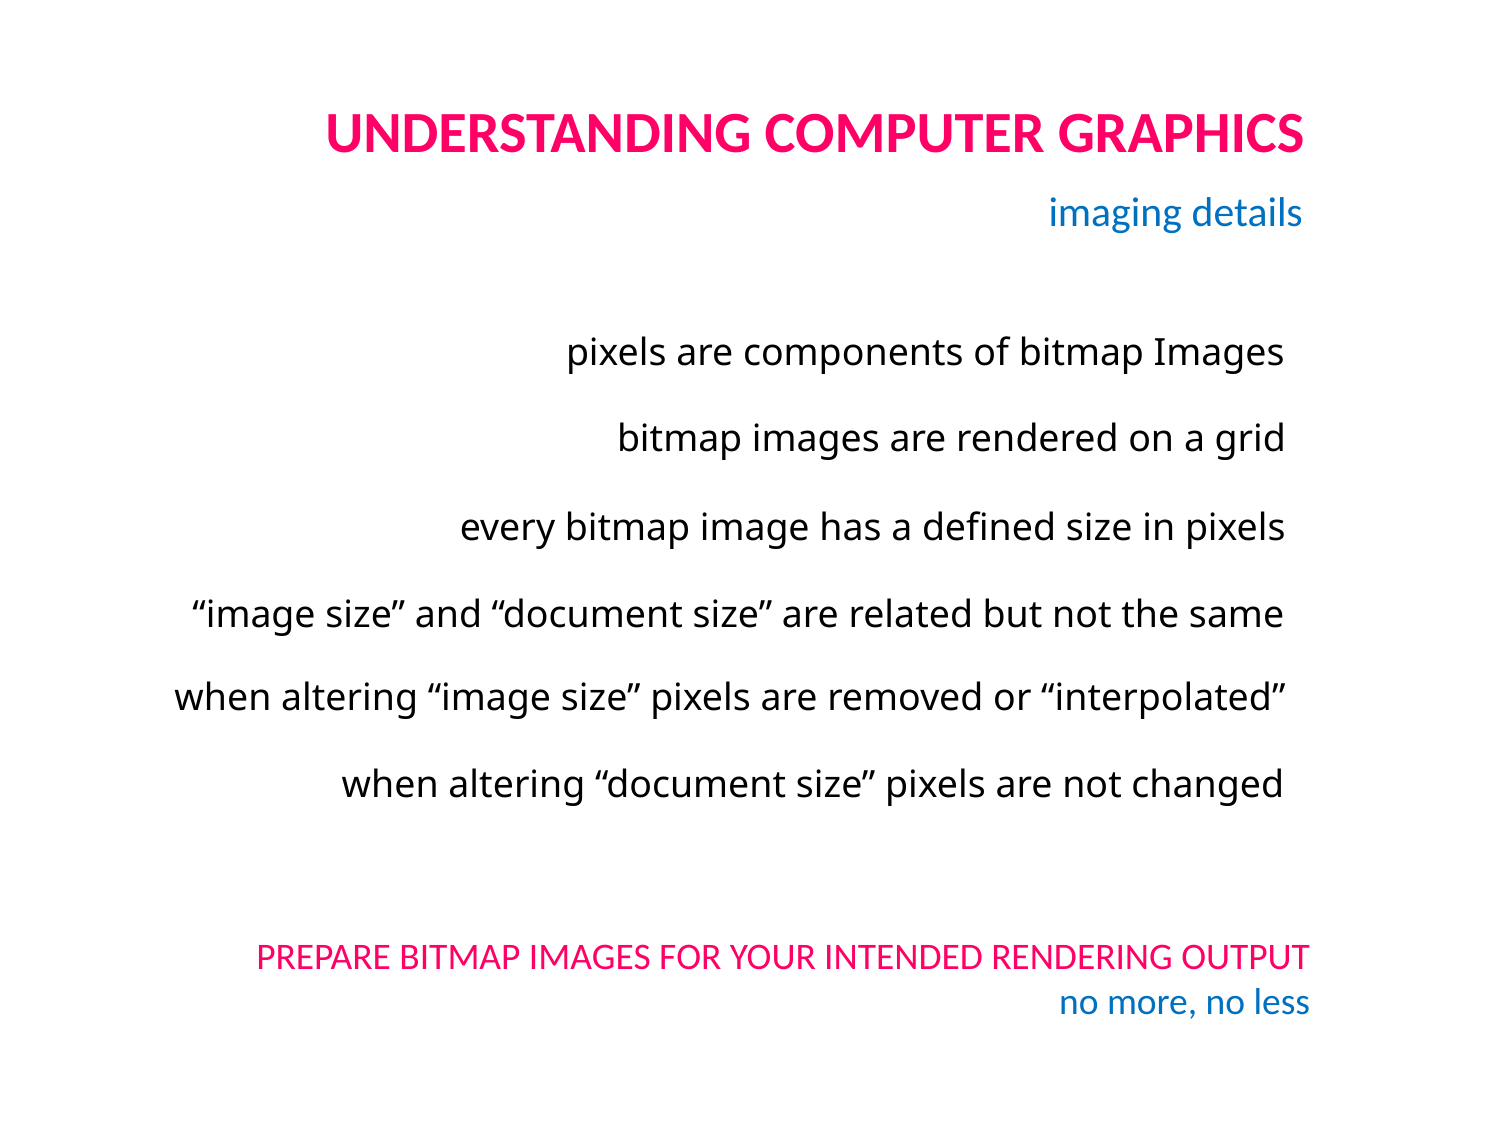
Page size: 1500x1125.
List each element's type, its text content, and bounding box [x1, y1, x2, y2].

text_box UNDERSTANDING COMPUTER GRAPHICS [310, 86, 1320, 171]
text_box imaging details [1033, 177, 1318, 243]
text_box pixels are components of bitmap Images [187, 320, 1300, 381]
text_box prepare bitmap images for your intended rendering output no more, no less [80, 924, 1326, 1030]
text_box “image size” and “document size” are related but not the same [55, 583, 1300, 643]
text_box when altering “image size” pixels are removed or “interpolated” [12, 666, 1302, 726]
text_box when altering “document size” pixels are not changed [55, 752, 1300, 812]
text_box every bitmap image has a defined size in pixels [188, 495, 1302, 556]
text_box bitmap images are rendered on a grid [188, 406, 1302, 466]
